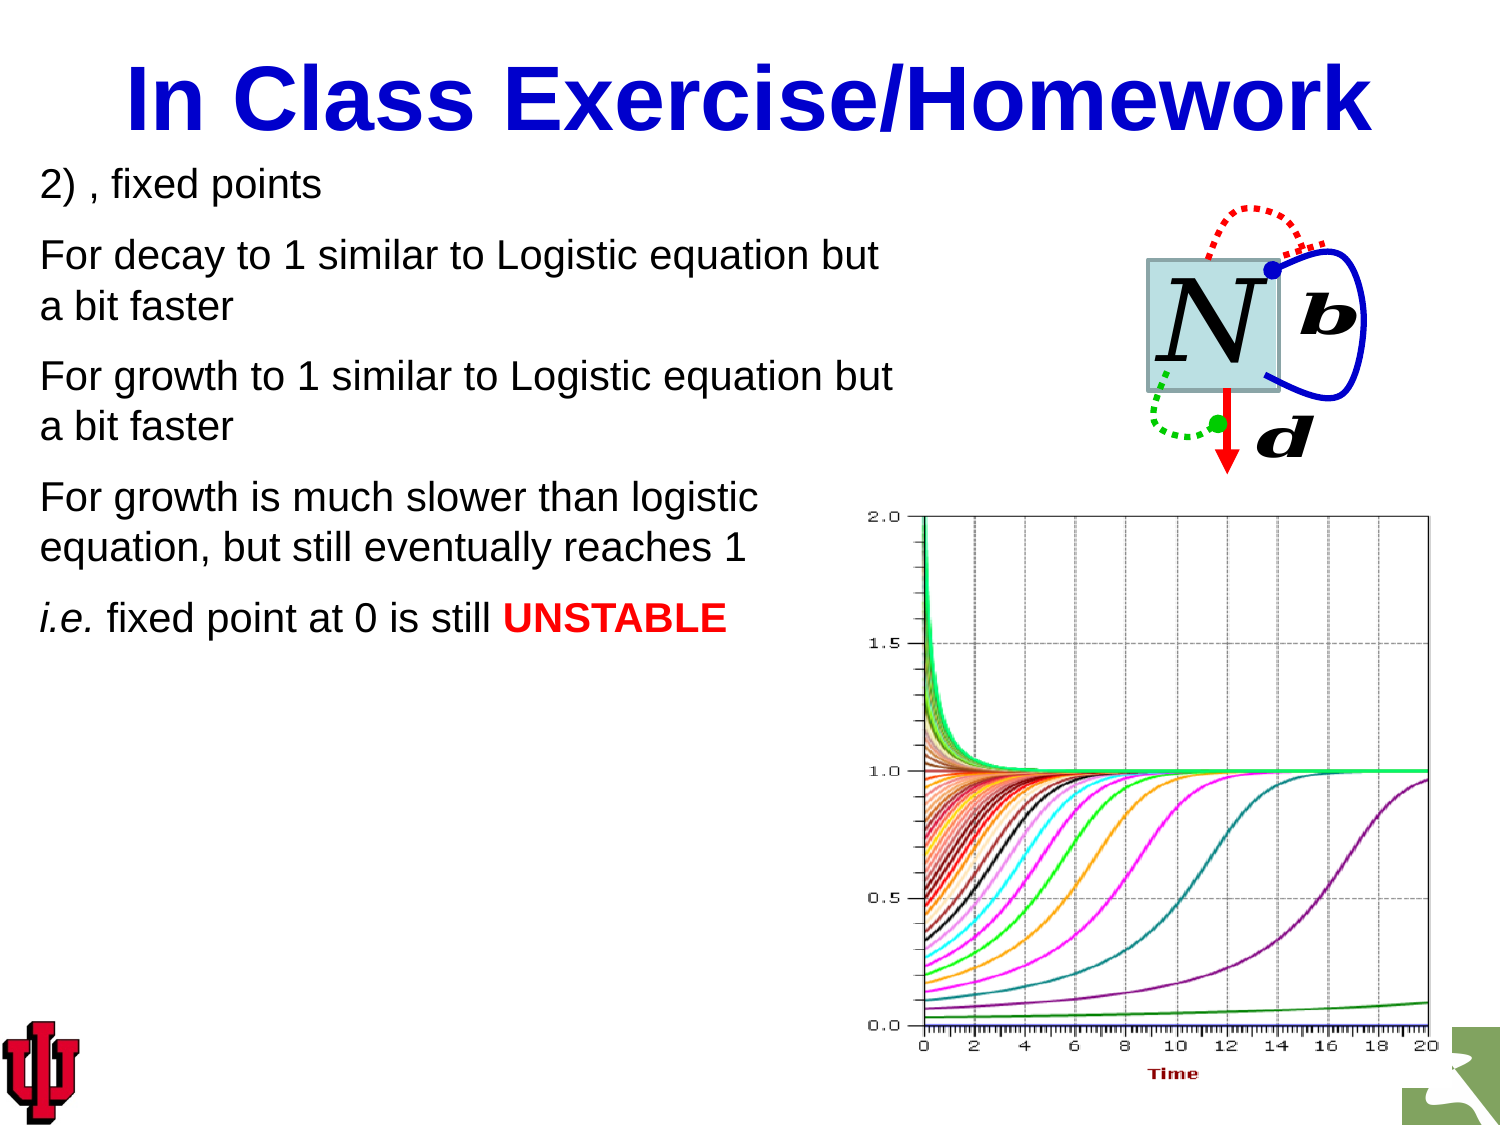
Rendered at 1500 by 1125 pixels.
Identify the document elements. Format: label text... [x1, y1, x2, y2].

picture [862, 507, 1500, 1125]
picture [0, 1020, 80, 1125]
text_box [1149, 207, 1365, 475]
title In Class Exercise/Homework [0, 0, 1500, 188]
